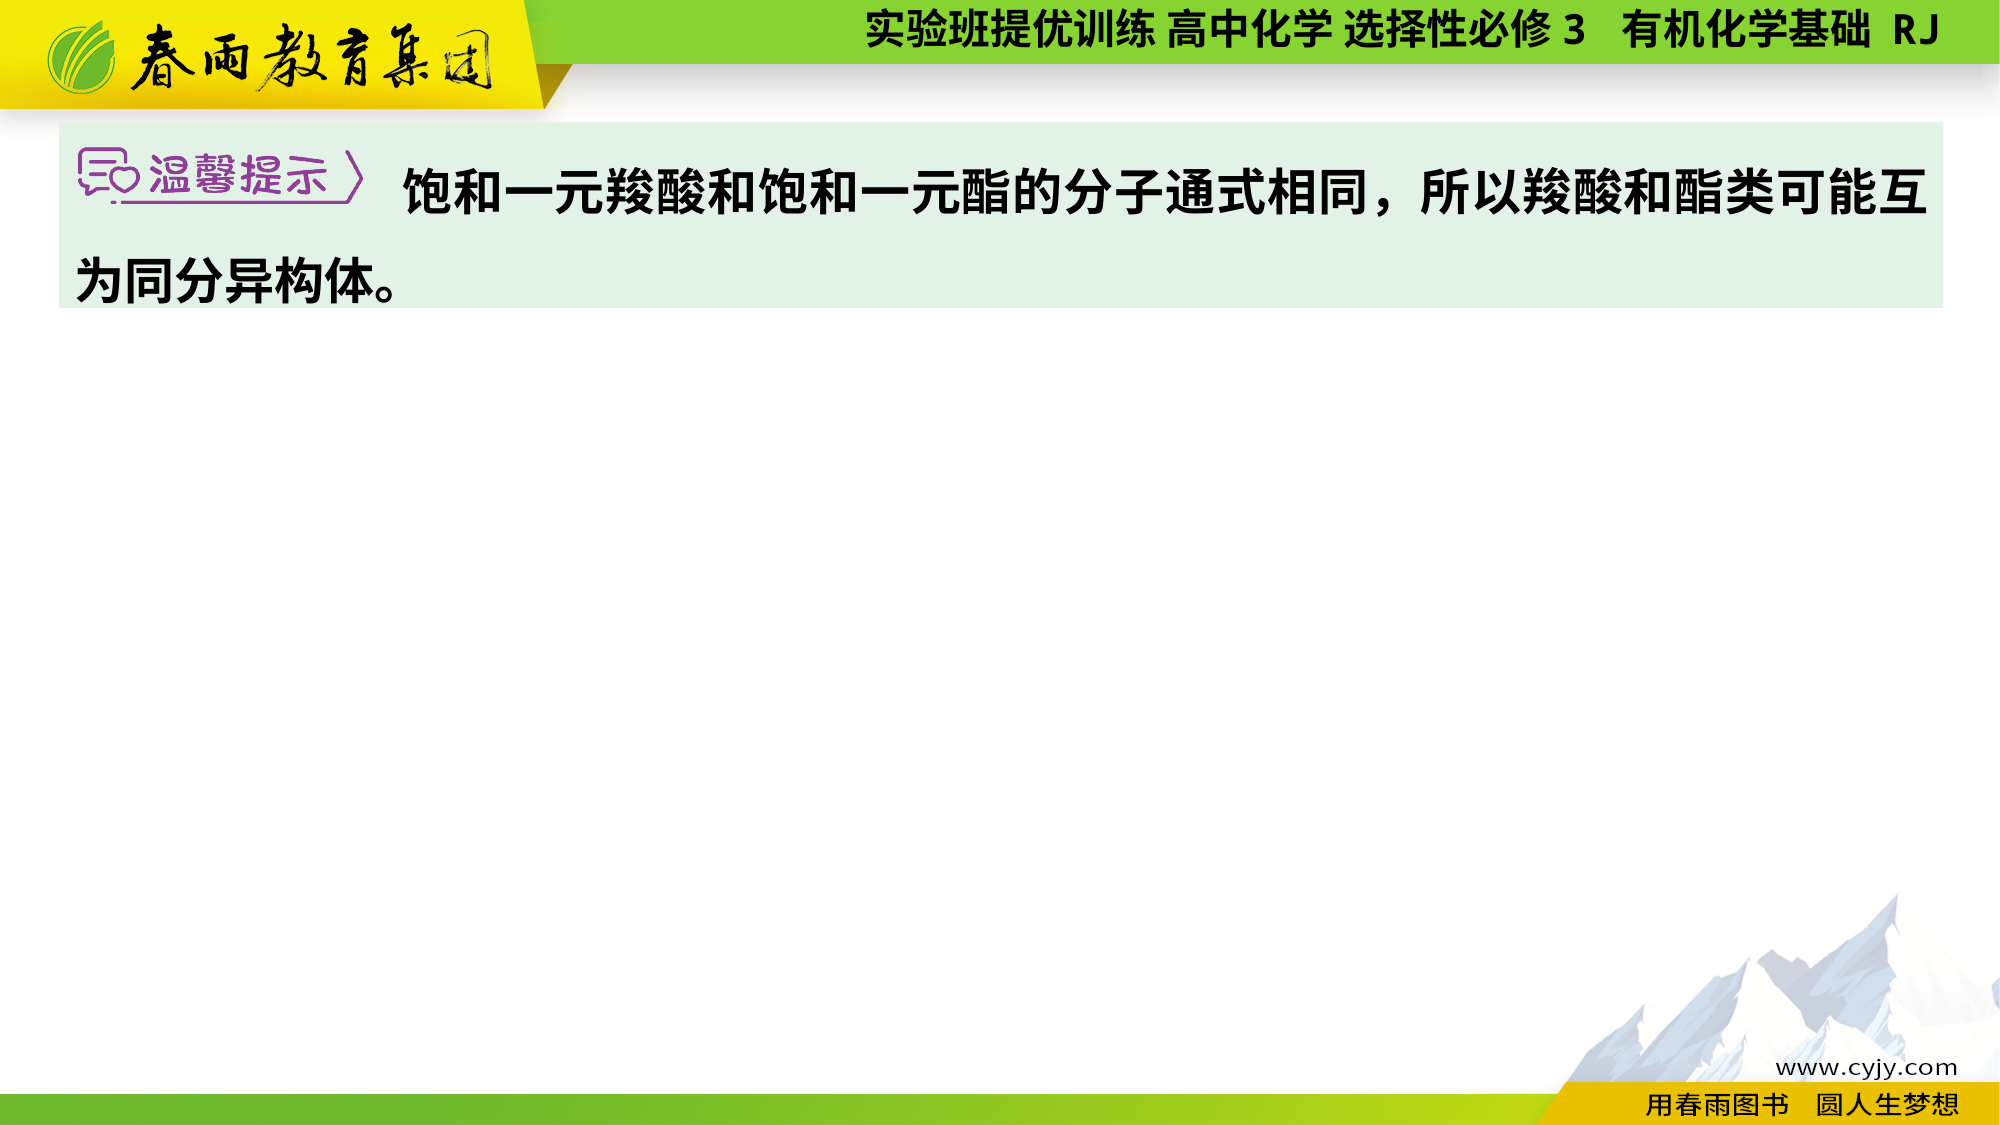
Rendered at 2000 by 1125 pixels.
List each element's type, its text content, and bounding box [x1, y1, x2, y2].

picture [0, 0, 2000, 1125]
list 饱和一元羧酸和饱和一元酯的分子通式相同，所以羧酸和酯类可能互为同分异构体。 [59, 122, 1944, 308]
